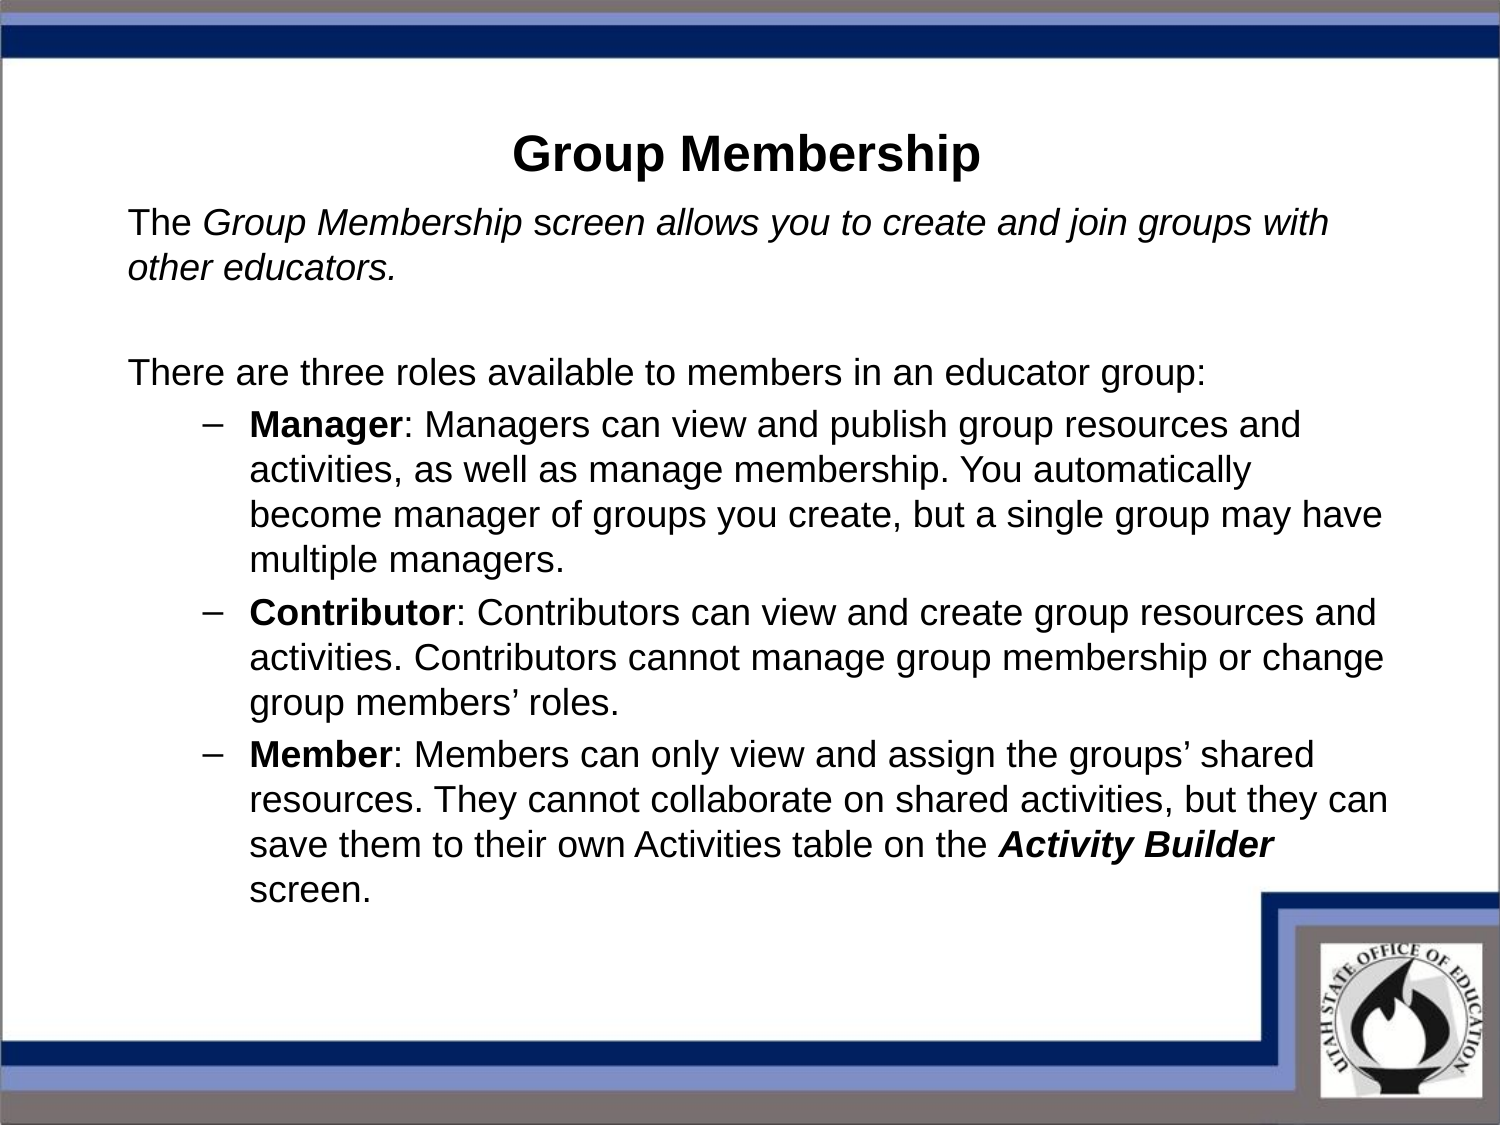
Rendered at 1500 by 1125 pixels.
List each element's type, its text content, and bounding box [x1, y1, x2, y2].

list The Group Membership screen allows you to create and join groups with other educators. There are three roles available to members in an educator group: Manager: Managers can view and publish group resources and activities, as well as manage membership. You automatically become manager of groups you create, but a single group may have multiple managers. Contributor: Contributors can view and create group resources and activities. Contributors cannot manage group membership or change group members’ roles. Member: Members can only view and assign the groups’ shared resources. They cannot collaborate on shared activities, but they can save them to their own Activities table on the Activity Builder screen. [112, 190, 1407, 726]
title Group Membership [99, 112, 1394, 189]
picture [0, 0, 1500, 1125]
